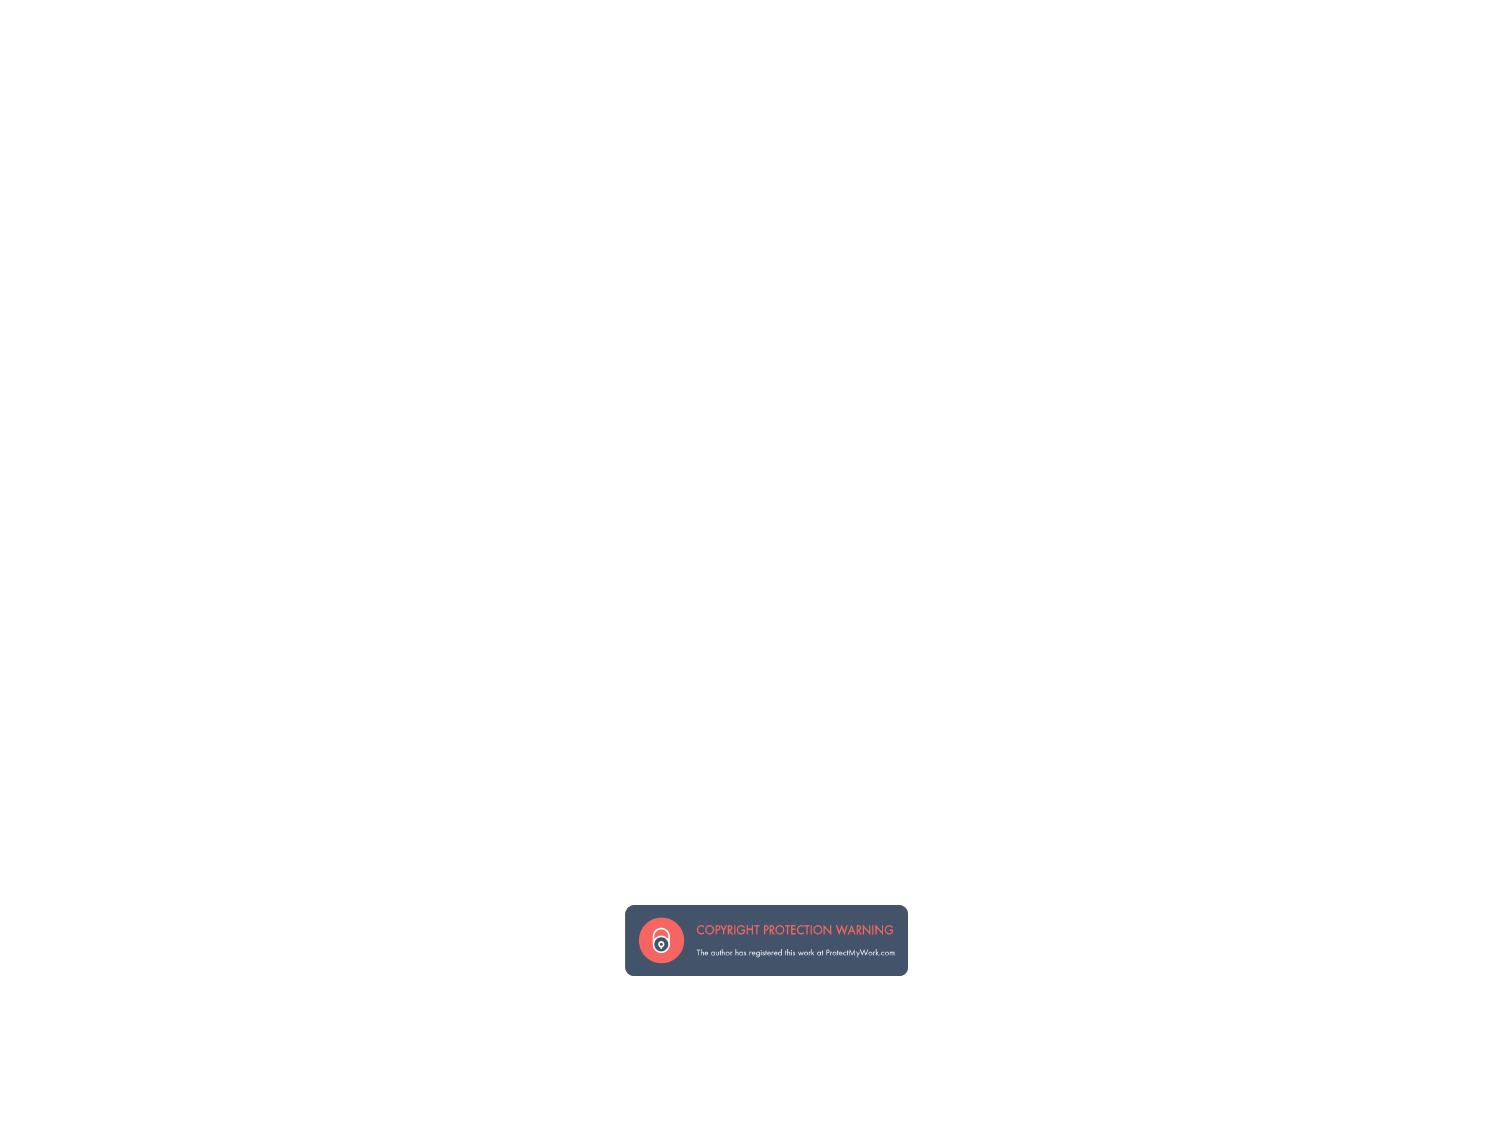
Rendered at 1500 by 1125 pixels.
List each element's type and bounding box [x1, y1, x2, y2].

picture [625, 905, 908, 976]
